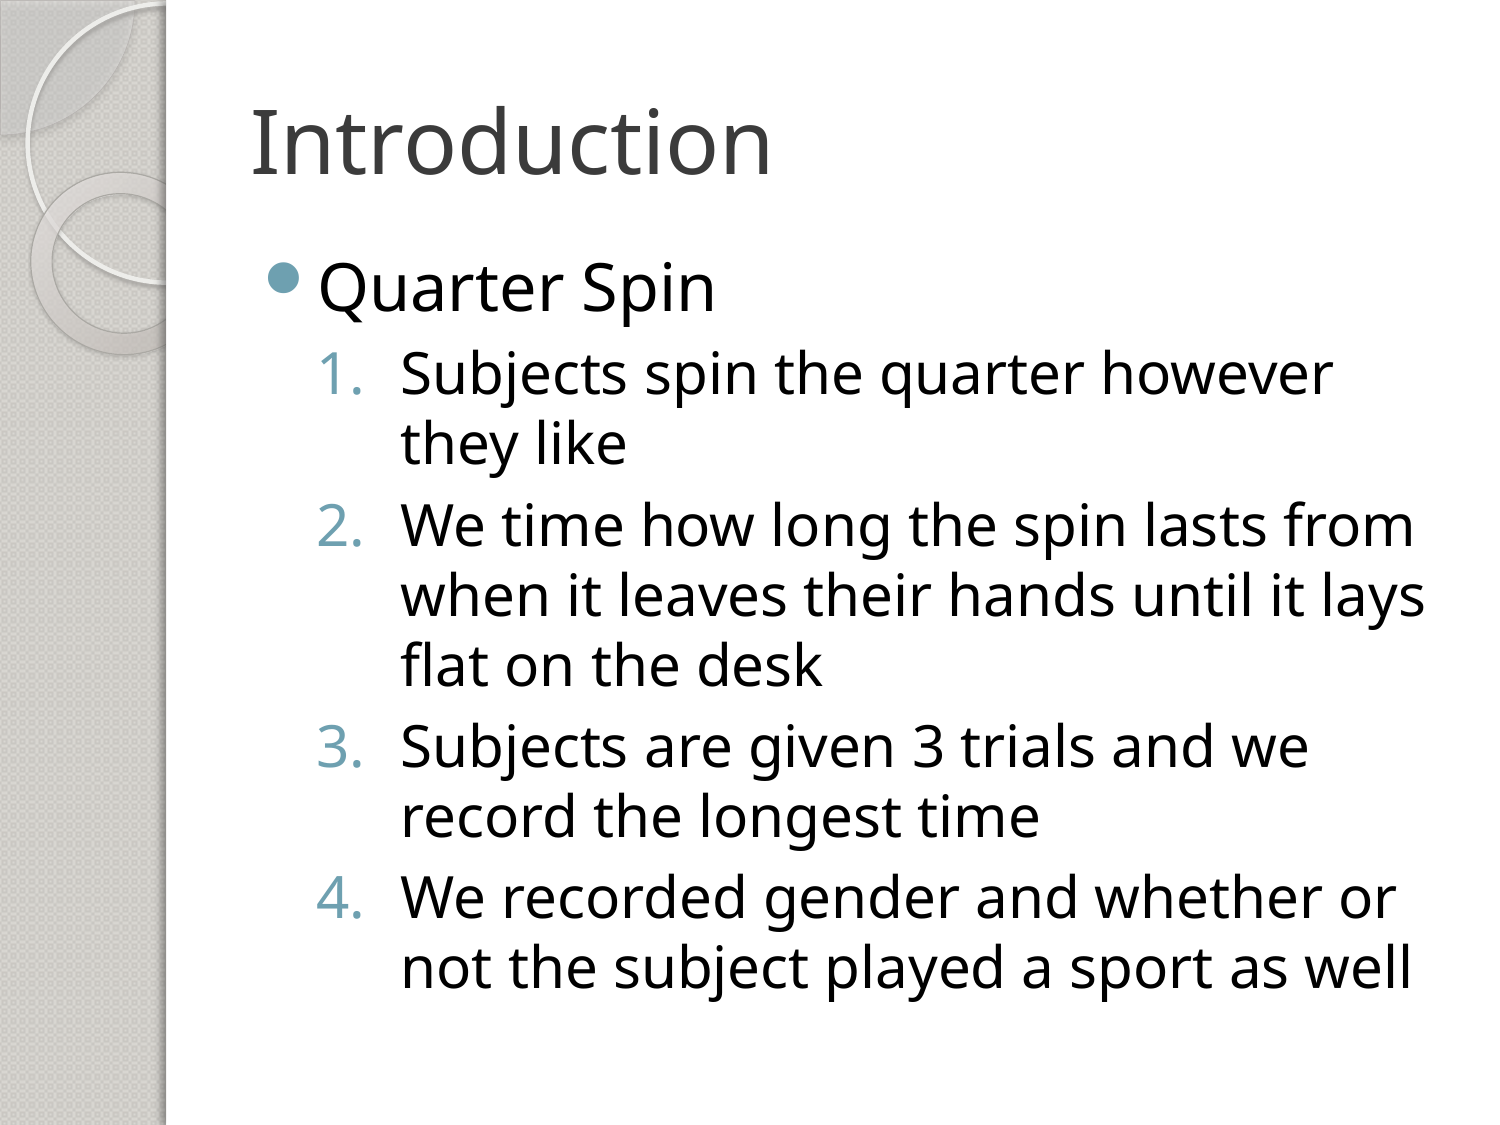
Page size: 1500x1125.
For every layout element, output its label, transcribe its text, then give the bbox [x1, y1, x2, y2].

list Quarter Spin Subjects spin the quarter however they like We time how long the spin lasts from when it leaves their hands until it lays flat on the desk Subjects are given 3 trials and we record the longest time We recorded gender and whether or not the subject played a sport as well [235, 237, 1466, 1025]
title Introduction [235, 45, 1466, 233]
